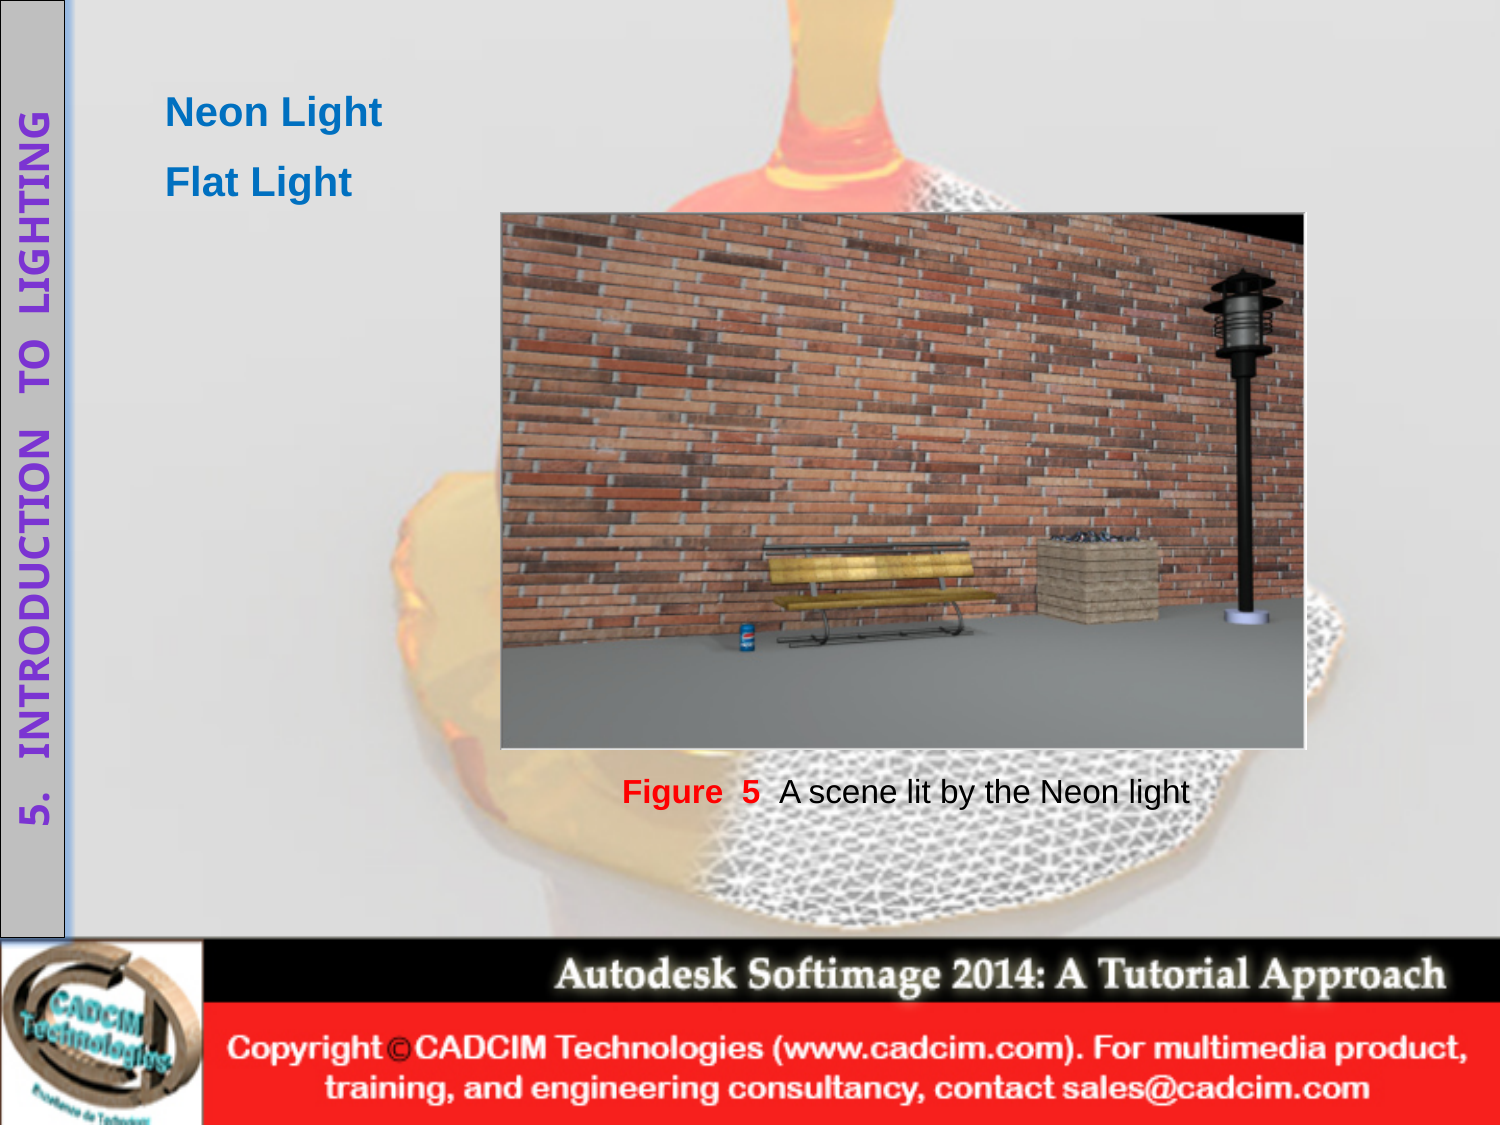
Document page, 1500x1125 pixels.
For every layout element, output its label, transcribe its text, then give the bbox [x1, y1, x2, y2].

text_box Neon Light [150, 76, 425, 142]
text_box Flat Light [149, 146, 900, 212]
text_box Figure 5 A scene lit by the Neon light [499, 762, 1313, 818]
picture [0, 0, 1500, 1125]
